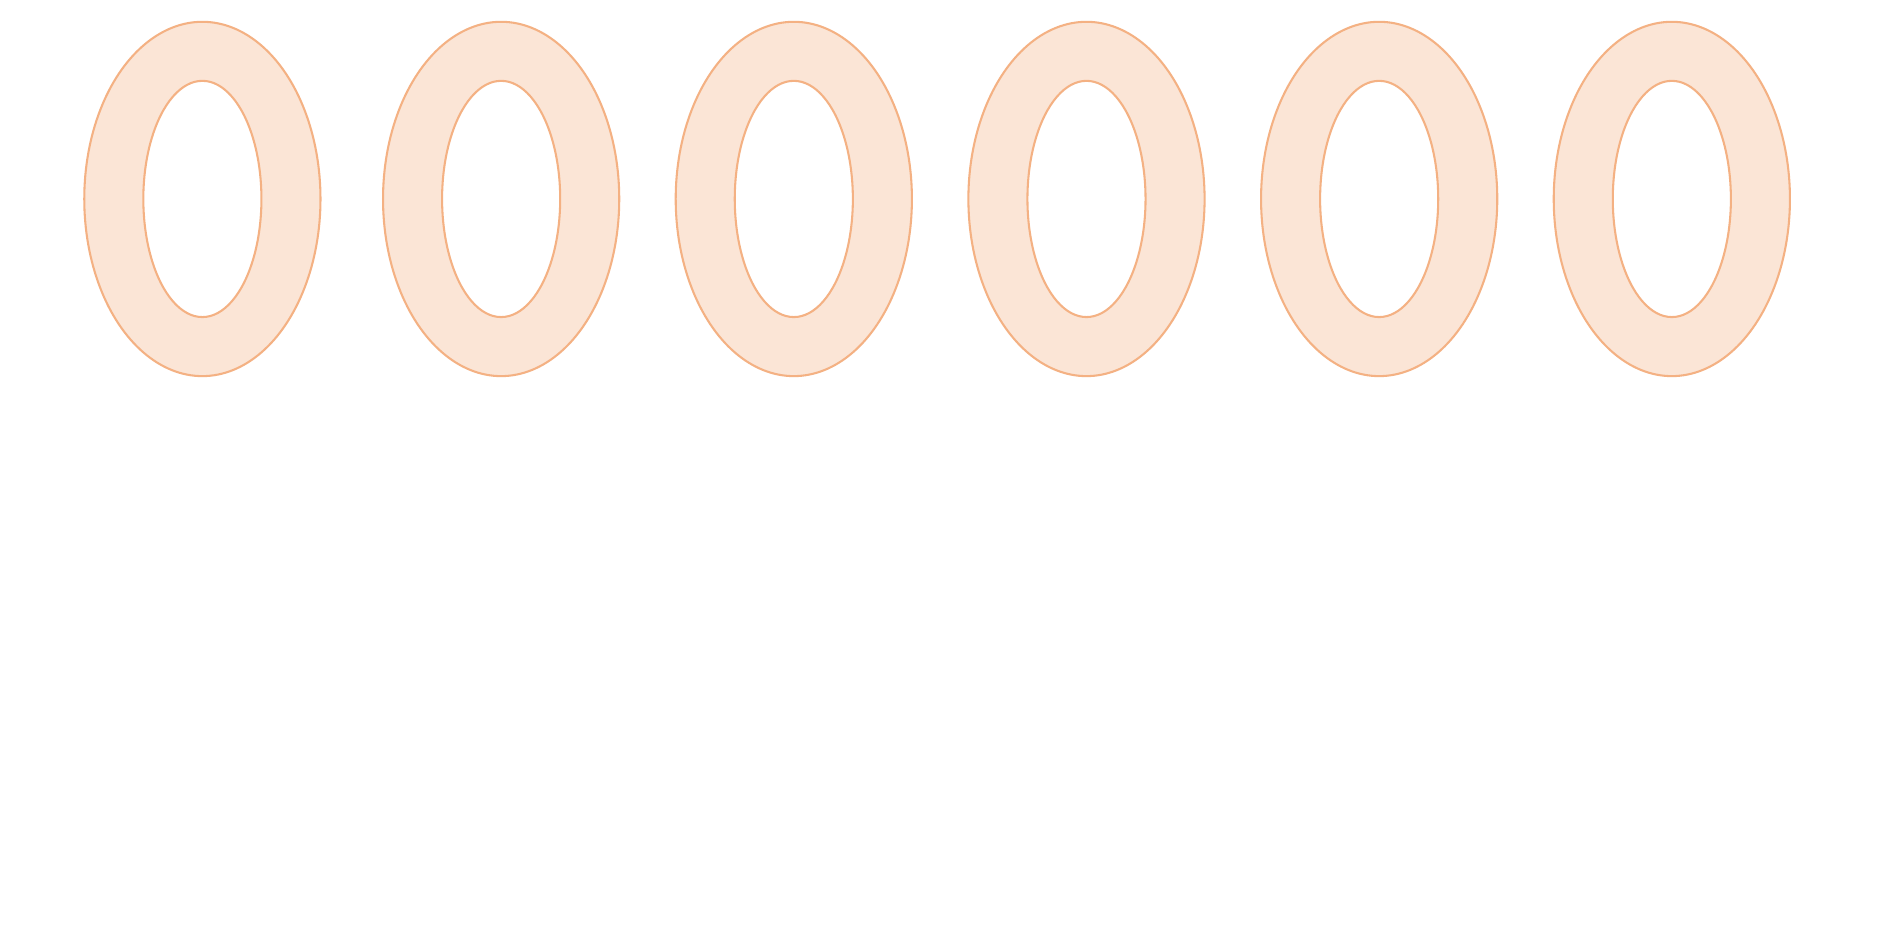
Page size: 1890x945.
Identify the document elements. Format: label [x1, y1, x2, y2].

text_box [83, 20, 322, 378]
text_box [674, 20, 913, 378]
text_box [1552, 20, 1791, 378]
text_box [1260, 20, 1499, 378]
text_box [967, 20, 1206, 378]
text_box [381, 20, 621, 378]
